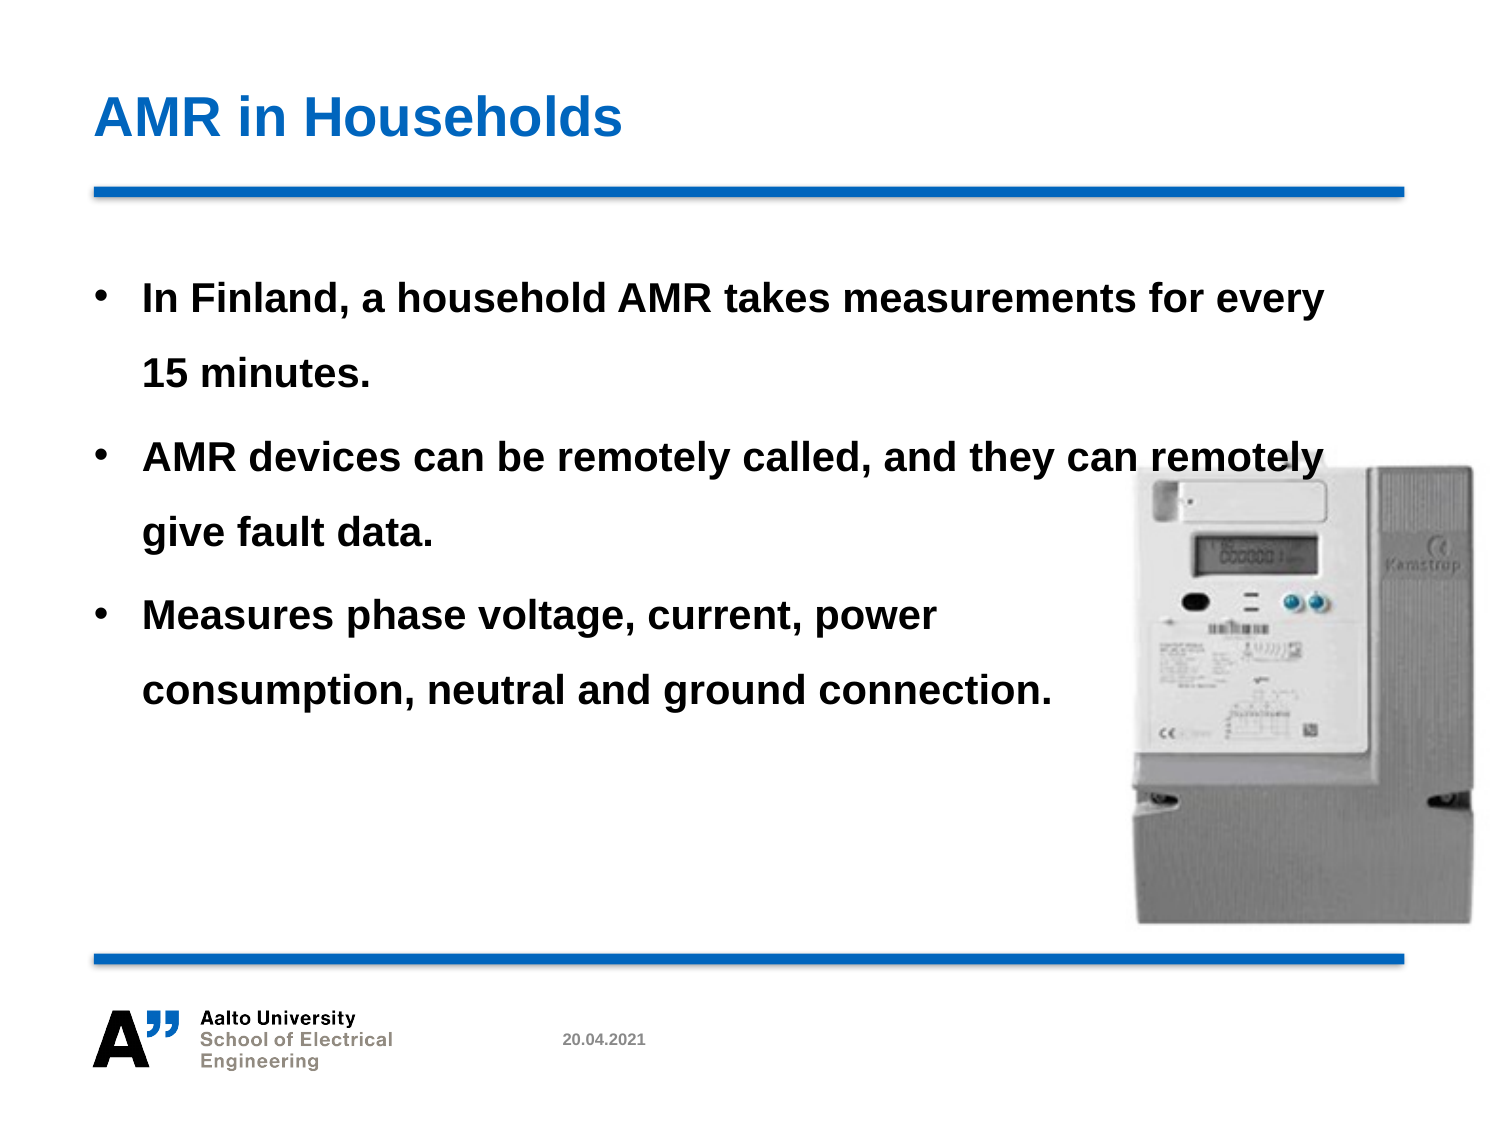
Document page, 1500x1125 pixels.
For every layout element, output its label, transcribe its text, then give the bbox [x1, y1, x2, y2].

title AMR in Households [93, 80, 1369, 228]
picture [35, 953, 449, 1125]
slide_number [562, 1029, 816, 1050]
picture [1124, 445, 1493, 943]
list In Finland, a household AMR takes measurements for every 15 minutes. AMR devices can be remotely called, and they can remotely give fault data. Measures phase voltage, current, power consumption, neutral and ground connection. [93, 245, 1369, 925]
